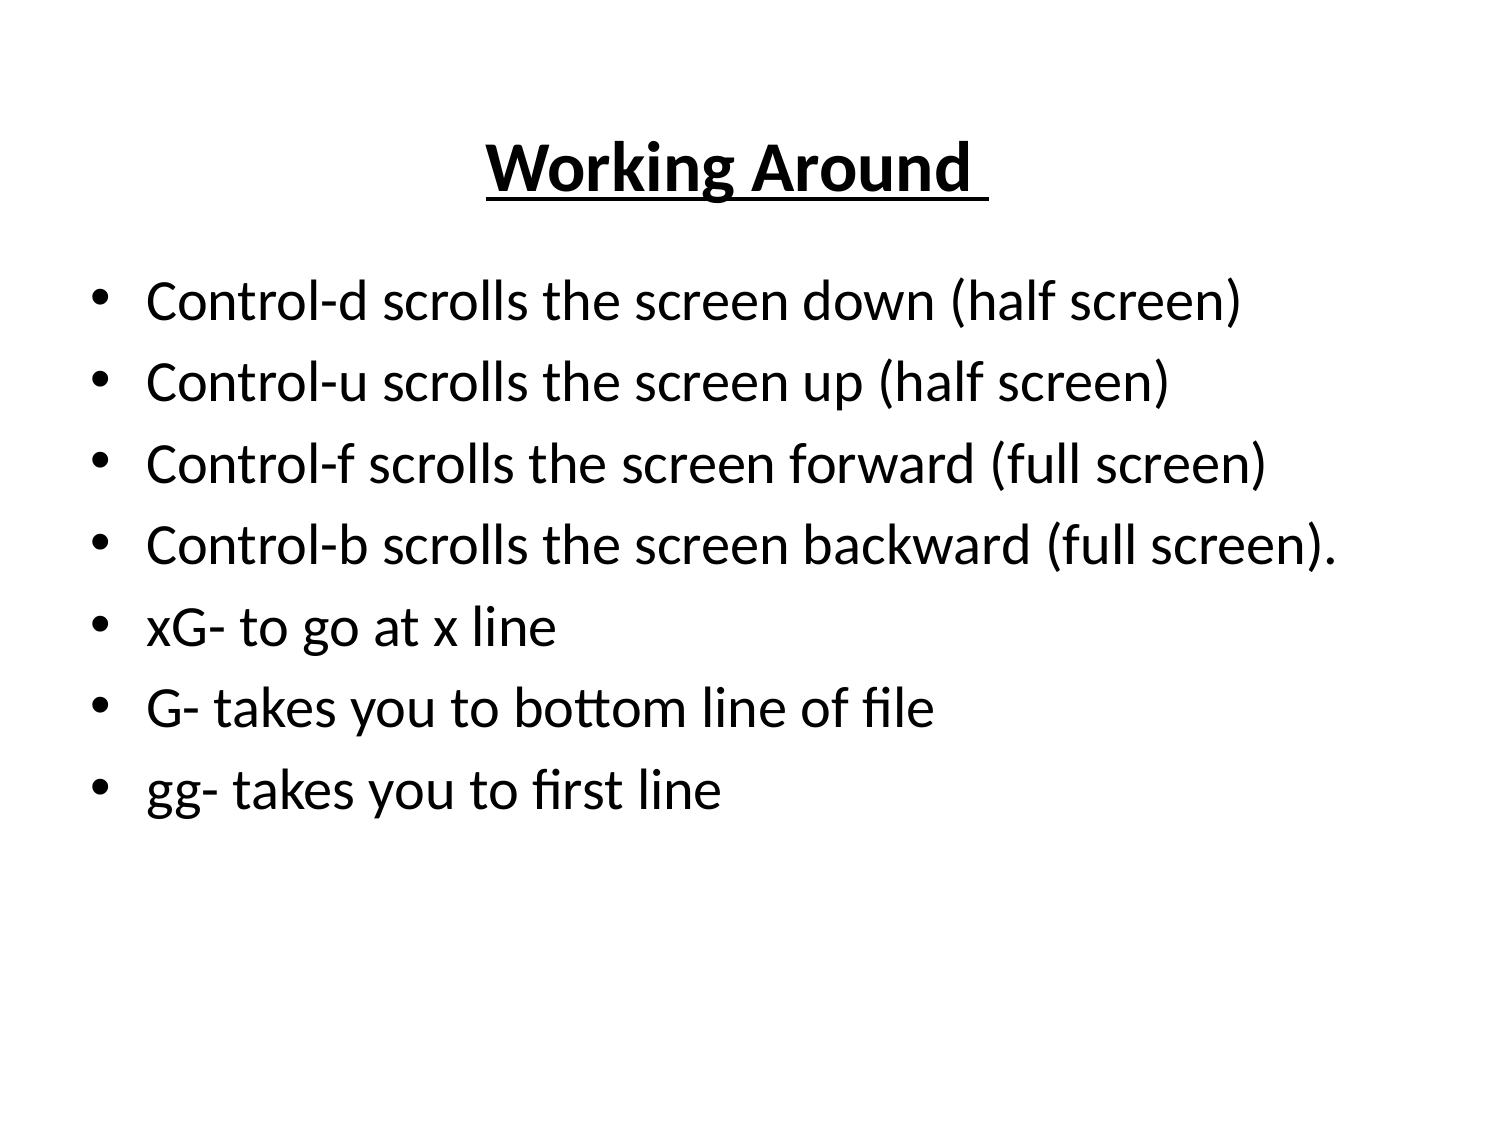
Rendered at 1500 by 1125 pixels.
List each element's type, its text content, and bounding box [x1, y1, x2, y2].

list Control-d scrolls the screen down (half screen) Control-u scrolls the screen up (half screen) Control-f scrolls the screen forward (full screen) Control-b scrolls the screen backward (full screen). xG- to go at x line G- takes you to bottom line of file gg- takes you to first line [75, 162, 1425, 1005]
title Working Around [62, 112, 1413, 300]
